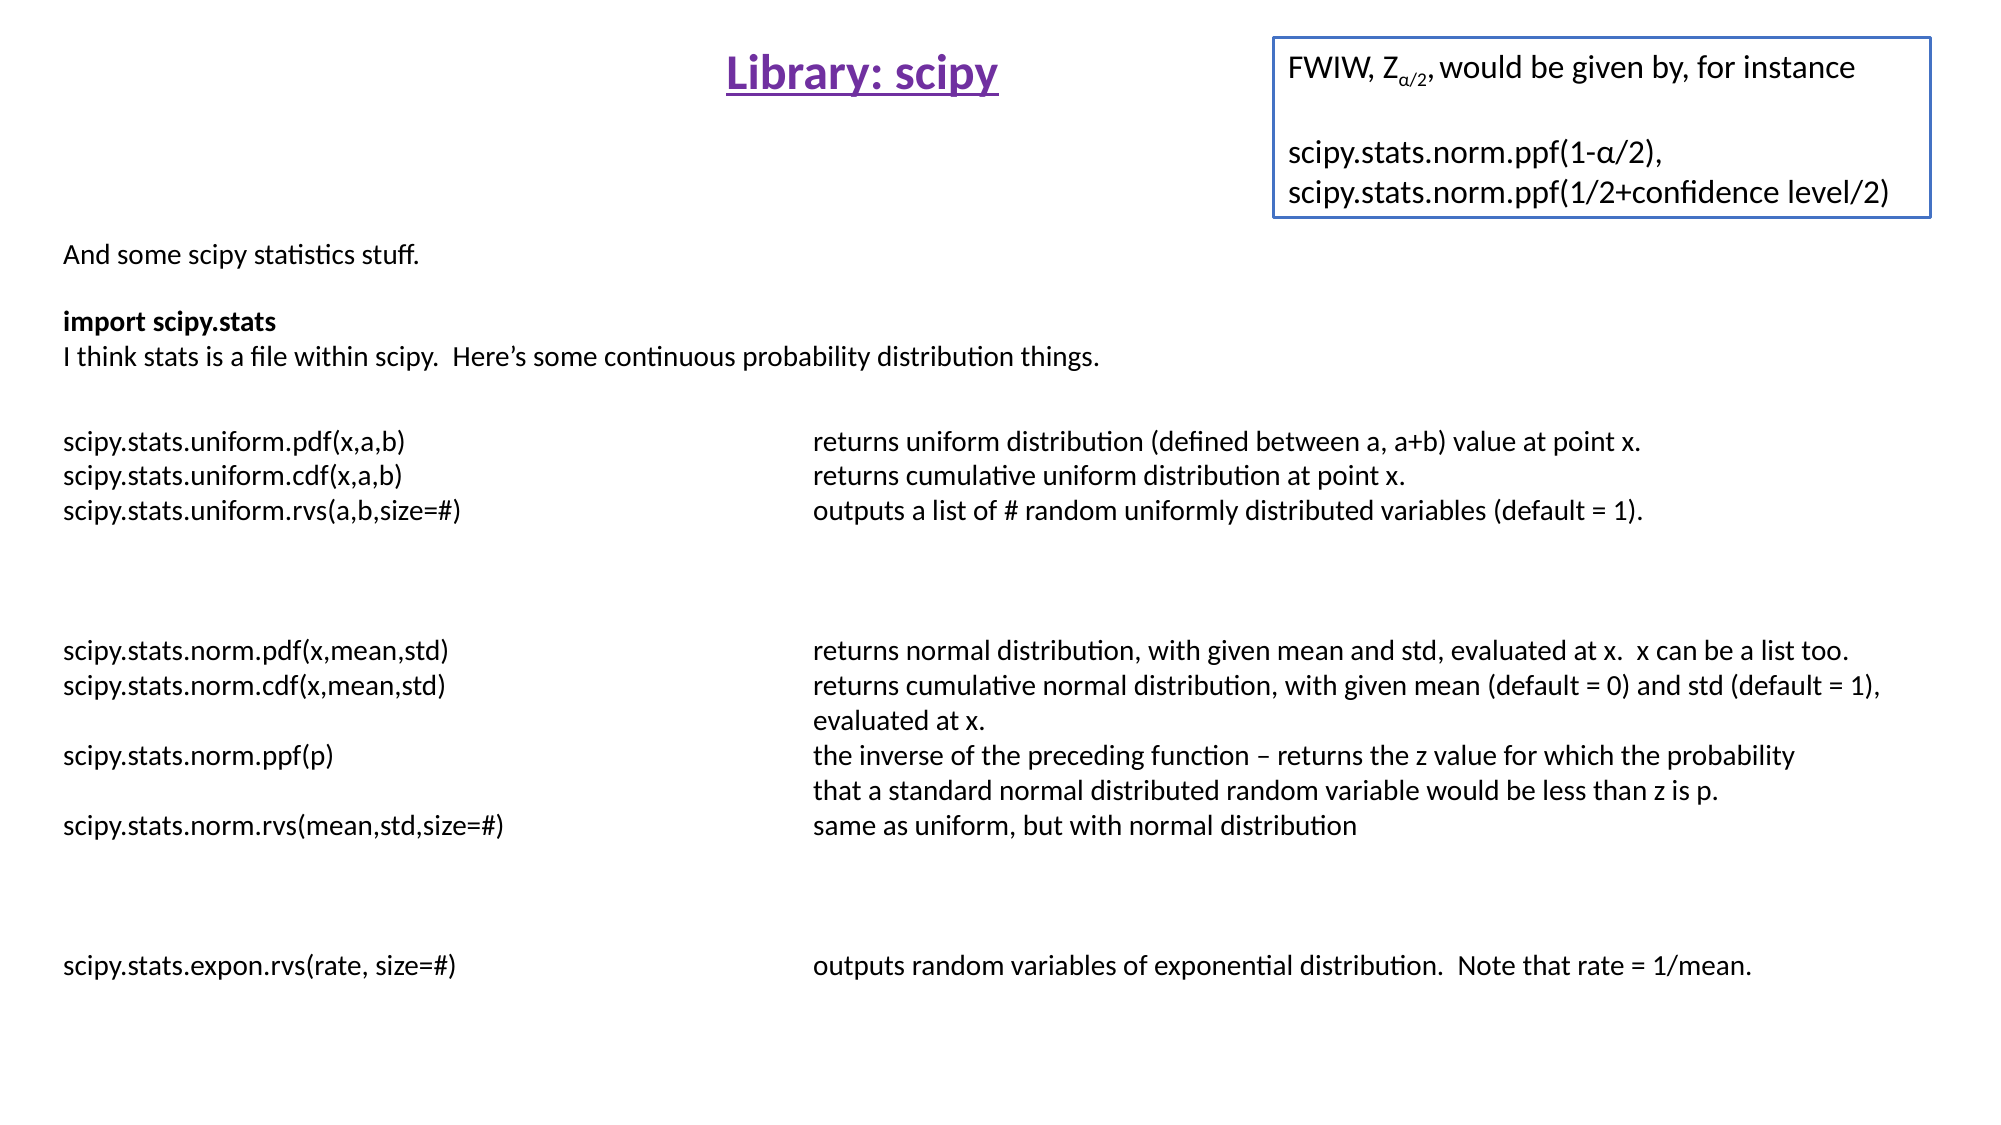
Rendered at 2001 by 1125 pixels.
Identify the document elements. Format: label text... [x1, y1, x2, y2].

text_box Library: scipy [711, 32, 1014, 108]
text_box FWIW, Zα/2, would be given by, for instance scipy.stats.norm.ppf(1-α/2), scipy.stats.norm.ppf(1/2+confidence level/2) [1273, 37, 1931, 218]
text_box import scipy.stats I think stats is a file within scipy. Here’s some continuous probability distribution things. [48, 295, 1165, 380]
text_box And some scipy statistics stuff. [48, 227, 550, 278]
text_box scipy.stats.uniform.pdf(x,a,b) returns uniform distribution (defined between a, a+b) value at point x. scipy.stats.uniform.cdf(x,a,b) returns cumulative uniform distribution at point x. scipy.stats.uniform.rvs(a,b,size=#) outputs a list of # random uniformly distributed variables (default = 1). scipy.stats.norm.pdf(x,mean,std) returns normal distribution, with given mean and std, evaluated at x. x can be a list too. scipy.stats.norm.cdf(x,mean,std) returns cumulative normal distribution, with given mean (default = 0) and std (default = 1), evaluated at x. scipy.stats.norm.ppf(p) the inverse of the preceding function – returns the z value for which the probability that a standard normal distributed random variable would be less than z is p. scipy.stats.norm.rvs(mean,std,size=#) same as uniform, but with normal distribution scipy.stats.expon.rvs(rate, size=#) outputs random variables of exponential distribution. Note that rate = 1/mean. [48, 414, 1963, 989]
